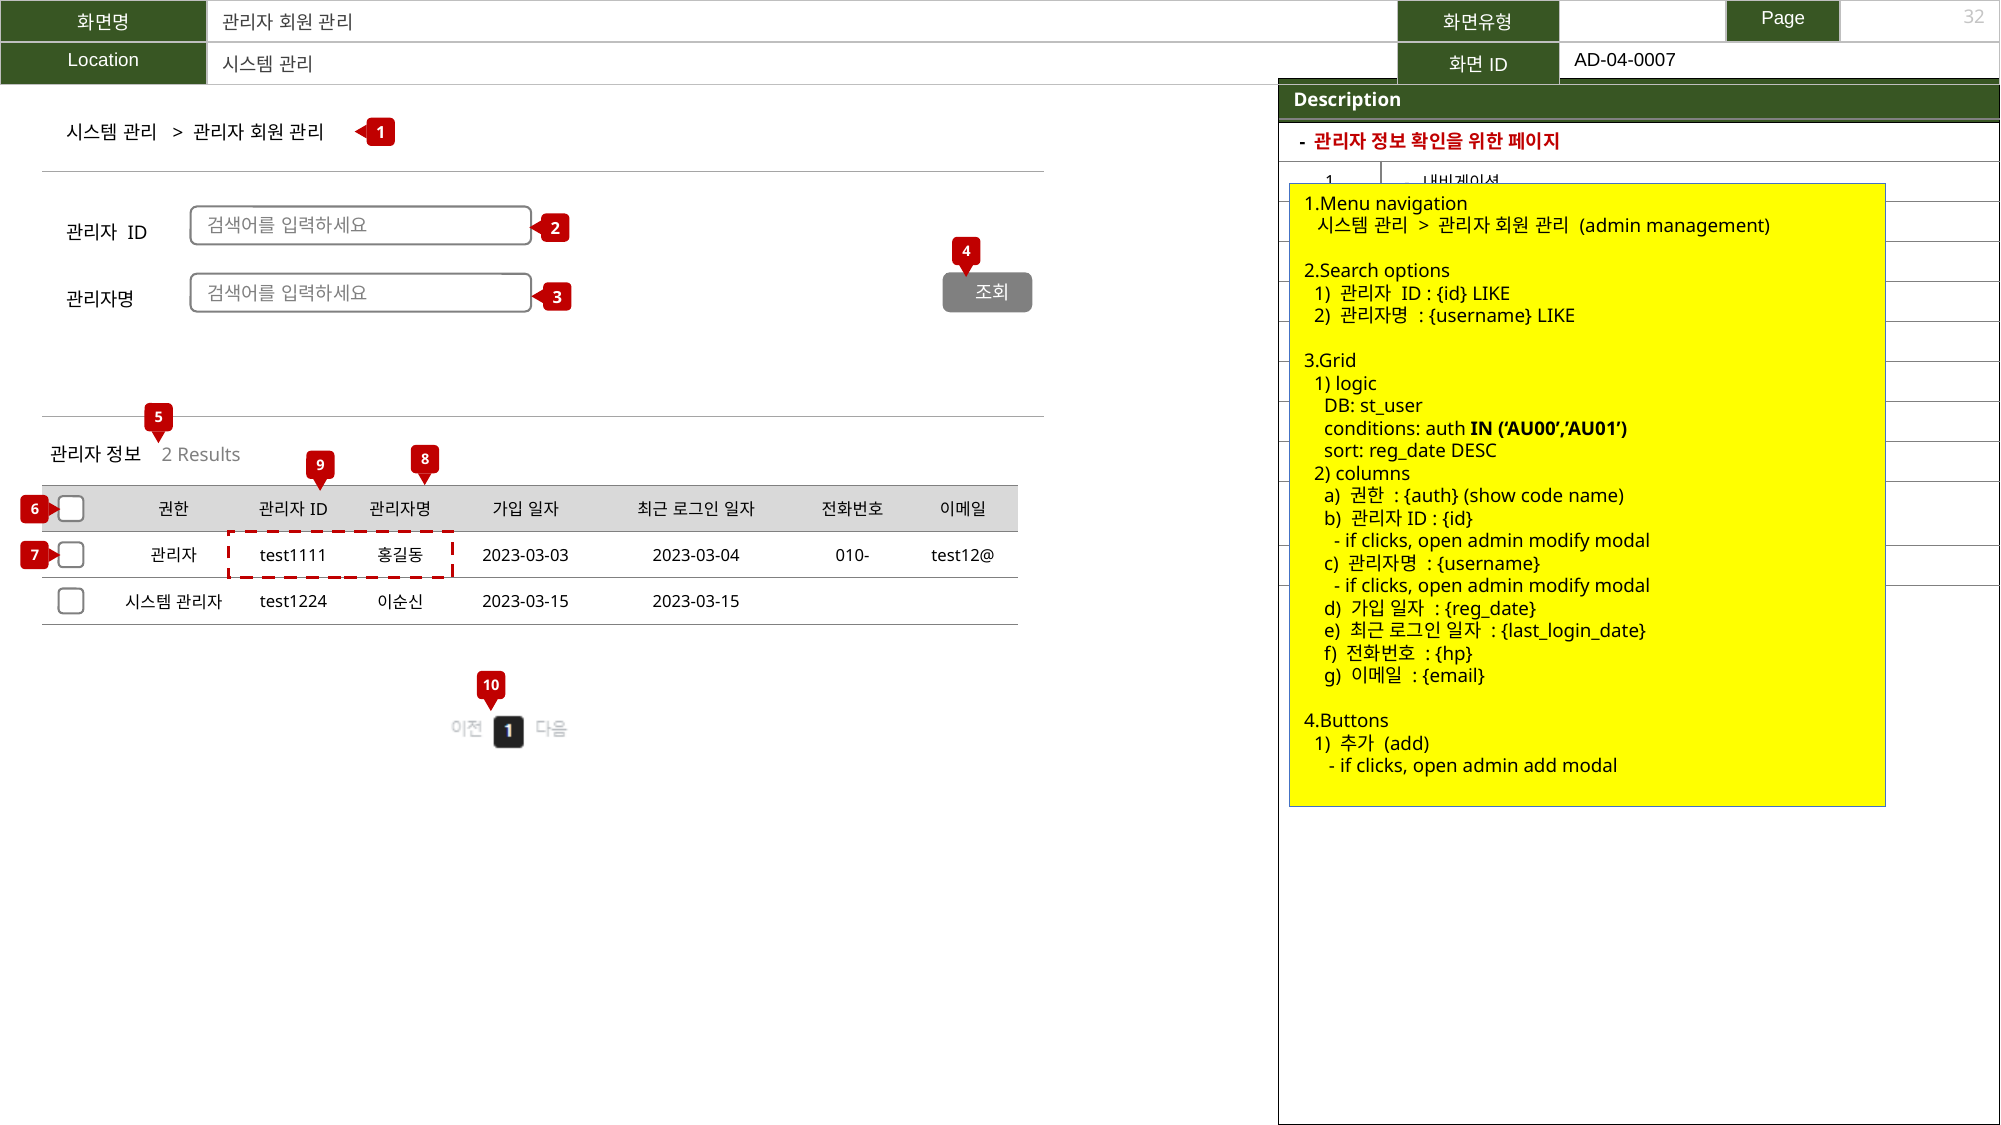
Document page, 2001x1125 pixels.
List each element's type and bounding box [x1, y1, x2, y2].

table_cell [42, 532, 228, 577]
text_box [535, 207, 564, 248]
picture [431, 702, 595, 761]
table_cell [1279, 402, 1289, 441]
table_cell [1279, 162, 1380, 201]
table_cell [1886, 442, 2000, 481]
table_cell [1279, 586, 1999, 1124]
text_box [227, 530, 454, 578]
text_box [35, 400, 1044, 491]
table_cell [1398, 43, 1559, 84]
table_cell [1279, 282, 1289, 321]
table_cell [1886, 546, 2000, 585]
text_box [537, 276, 566, 317]
table_cell [1, 43, 206, 84]
text_box [51, 201, 533, 318]
text_box [405, 442, 446, 486]
slide_number [1550, 0, 2000, 48]
table_cell [1279, 362, 1289, 401]
table_cell [1886, 402, 2000, 441]
table_cell [1886, 242, 2000, 281]
table_header [1279, 85, 1999, 118]
table_header [1, 1, 206, 41]
table_cell [1279, 482, 1289, 545]
table_cell [1886, 362, 2000, 401]
table_cell [1279, 322, 1289, 361]
table_cell [1886, 482, 2000, 545]
text_box [1289, 183, 1886, 807]
table_cell [1886, 202, 2000, 241]
text_box [471, 668, 512, 712]
table_header [1279, 120, 2000, 161]
table_cell [208, 43, 1397, 84]
table_cell [1279, 242, 1289, 281]
text_box [14, 492, 85, 526]
text_box [57, 587, 85, 615]
table_header [42, 486, 1018, 531]
table_header [1398, 1, 1550, 41]
text_box [942, 234, 1033, 313]
table_cell [42, 578, 1018, 624]
table_cell [1886, 322, 2000, 361]
table_cell [1560, 48, 1999, 84]
table_cell [1279, 202, 1289, 241]
table_header [208, 1, 1397, 41]
table_cell [453, 532, 1018, 577]
table_cell [1279, 442, 1289, 481]
text_box [51, 111, 389, 152]
table_cell [1886, 282, 2000, 321]
text_box [14, 538, 85, 572]
table_cell [1382, 162, 2000, 201]
table_cell [1279, 546, 1289, 585]
